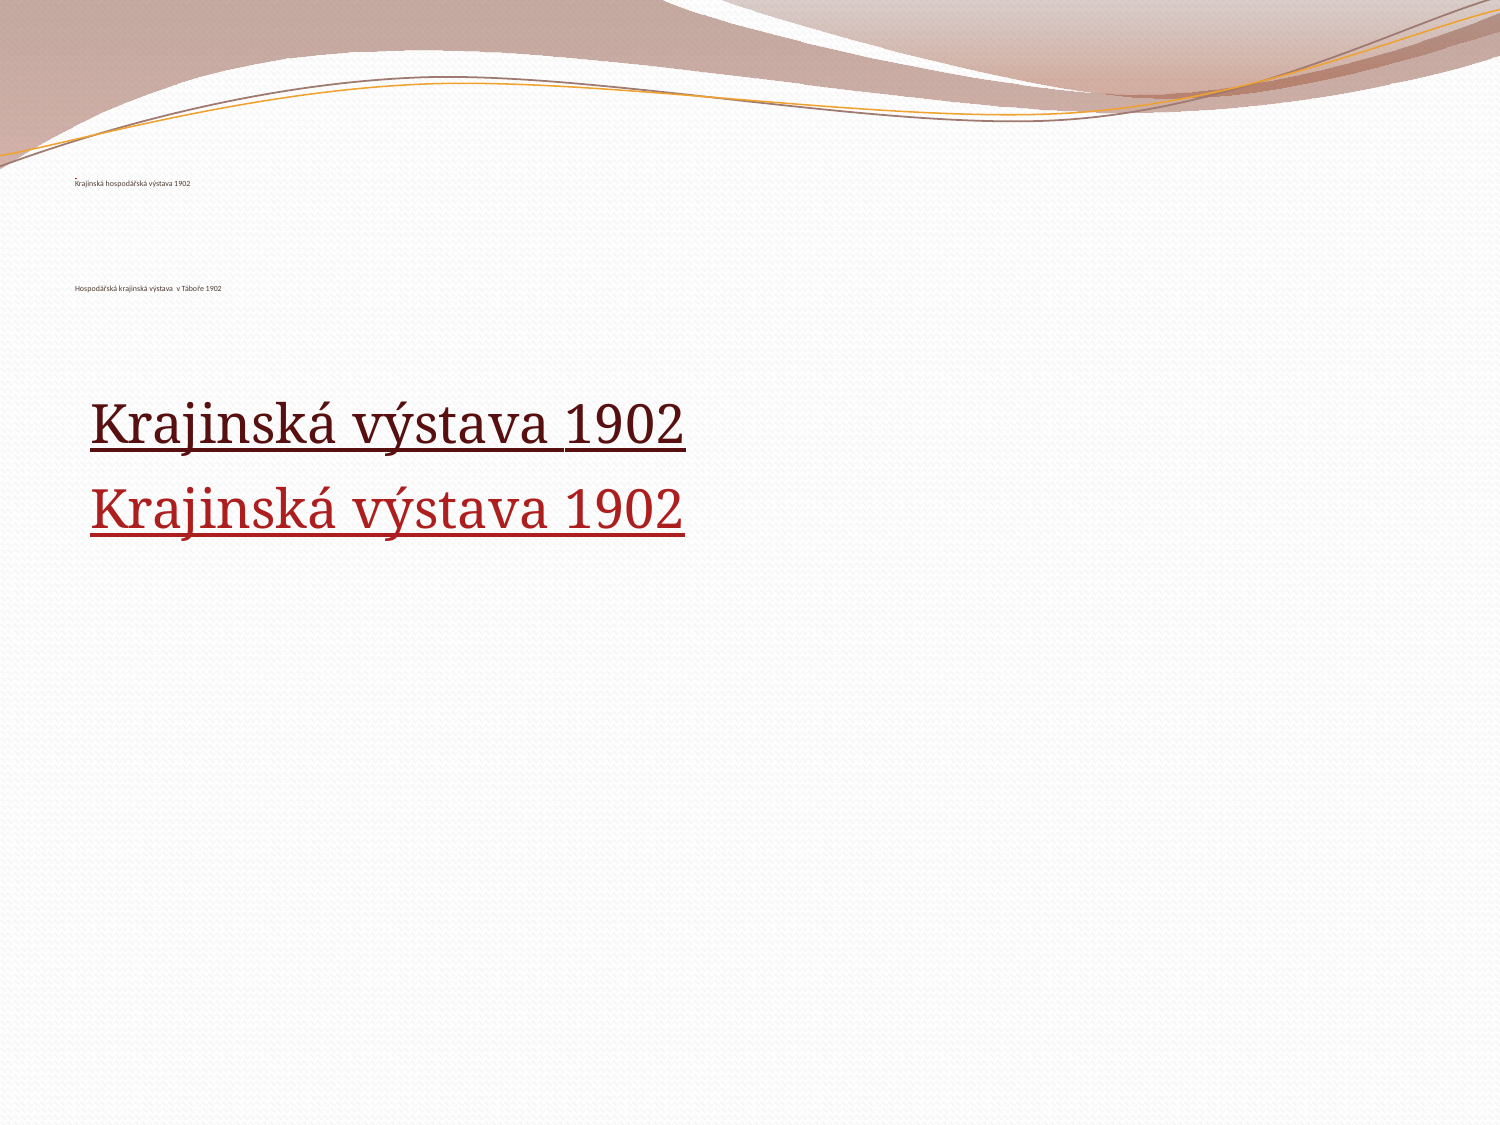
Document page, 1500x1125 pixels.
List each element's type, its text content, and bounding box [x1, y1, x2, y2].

title Krajinská hospodářská výstava 1902 Hospodářská krajinská výstava v Táboře 1902 [74, 115, 1426, 304]
list Krajinská výstava 1902 Krajinská výstava 1902 [74, 317, 1426, 1038]
